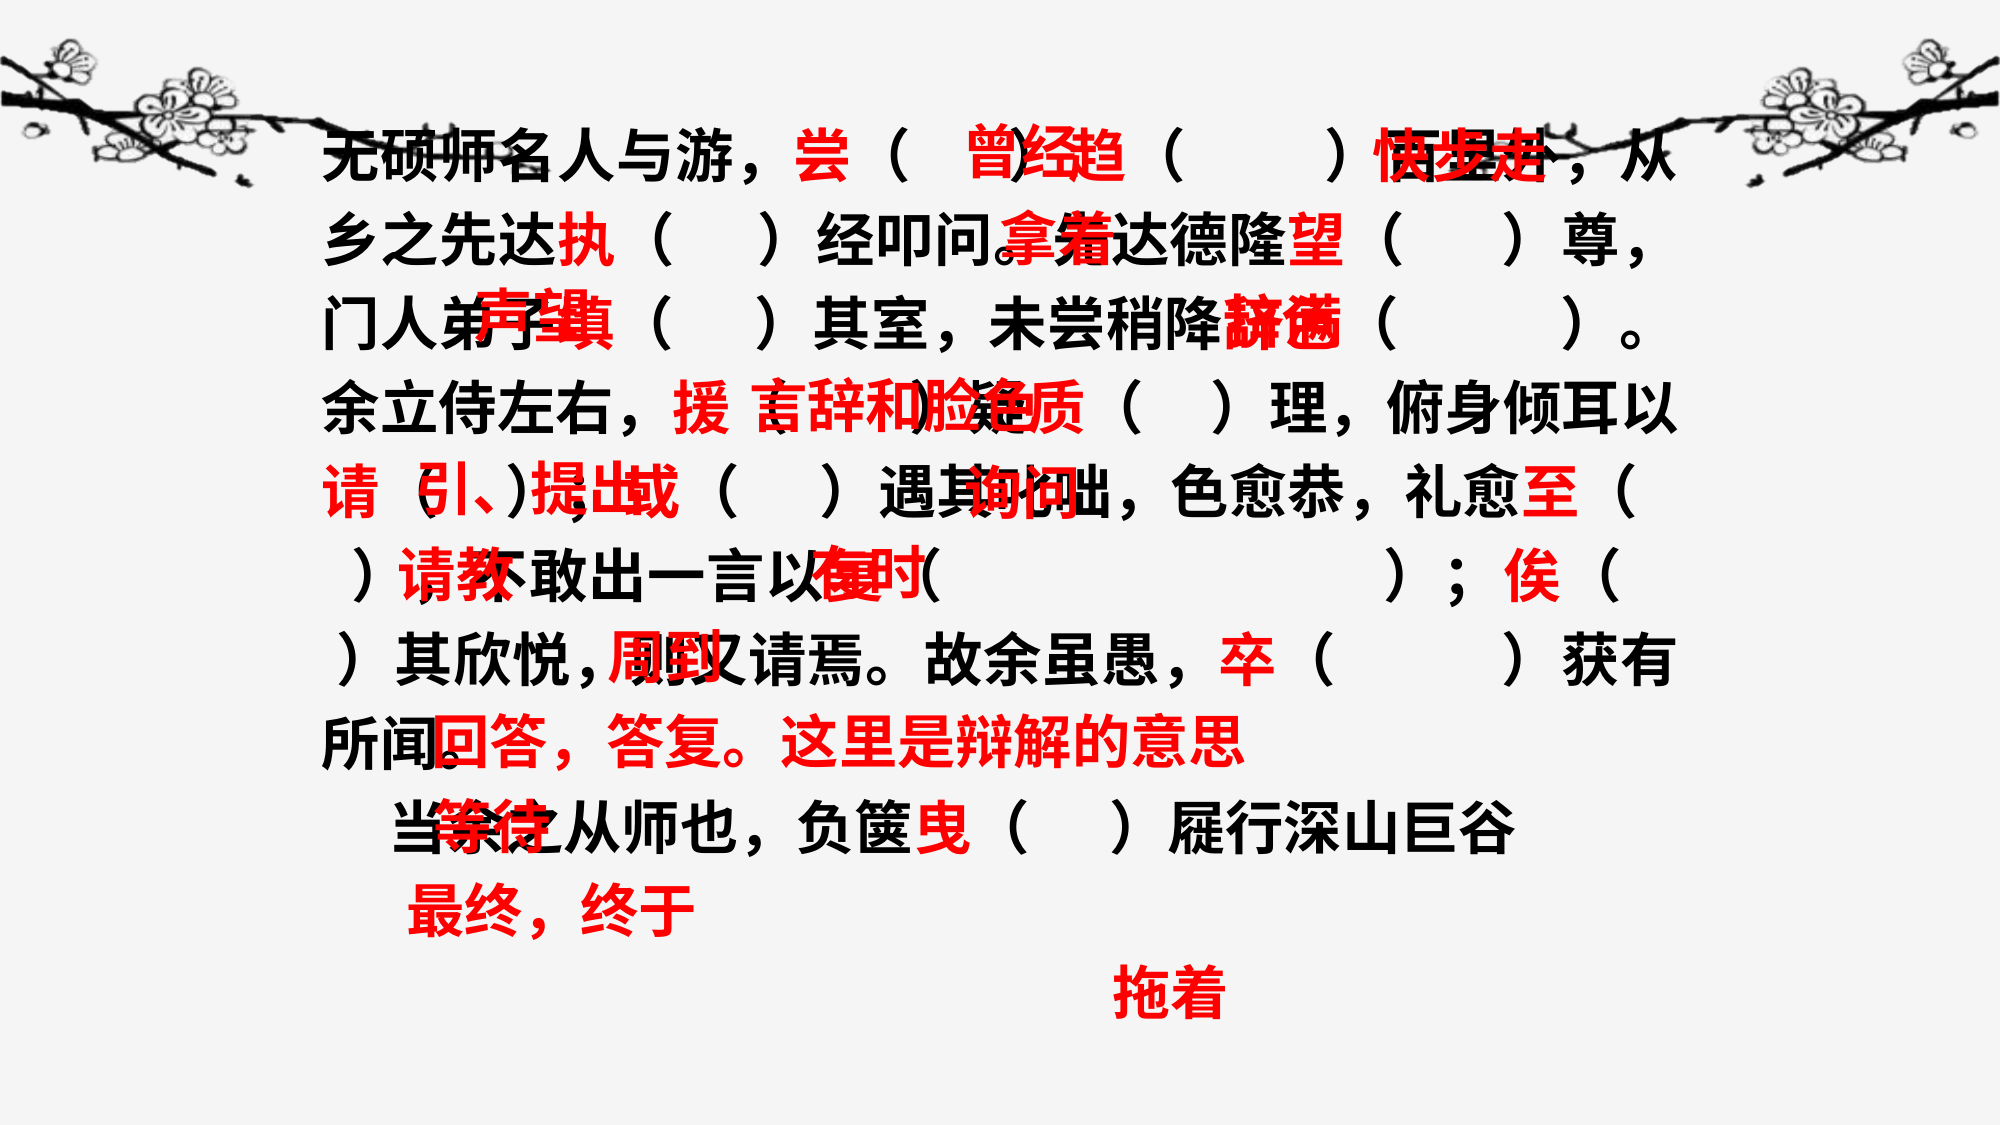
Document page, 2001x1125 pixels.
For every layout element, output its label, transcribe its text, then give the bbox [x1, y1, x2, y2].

text_box 回答，答复。这里是辩解的意思 [416, 684, 1388, 783]
text_box 周到 [592, 598, 749, 684]
picture [1327, 0, 2000, 310]
text_box 挤满 [1211, 263, 1369, 363]
text_box 询问 [949, 434, 1107, 534]
text_box 请教 [383, 516, 540, 616]
text_box 拿着 [985, 180, 1158, 279]
text_box 有时 [795, 514, 952, 614]
picture [0, 0, 673, 310]
text_box 无硕师名人与游，尝（ ）趋（ ）百里外，从乡之先达执（ ）经叩问。先达德隆望（ ）尊，门人弟子填（ ）其室，未尝稍降辞色（ ）。余立侍左右，援（ ）疑质（ ）理，俯身倾耳以请（ ）；或（ ）遇其叱咄，色愈恭，礼愈至（ ），不敢出一言以复（ ）；俟（ ）其欣悦，则又请焉。故余虽愚，卒（ ）获有所闻。 当余之从师也，负箧曳（ ）屣行深山巨谷 [307, 97, 1693, 869]
text_box 言辞和脸色 [734, 347, 1089, 447]
text_box 快步走 [1358, 97, 1572, 197]
text_box 最终，终于 [391, 853, 733, 952]
text_box 等待 [419, 768, 576, 853]
text_box 曾经 [948, 94, 1111, 193]
text_box 声望 [460, 257, 617, 357]
text_box 拖着 [1098, 935, 1255, 1034]
text_box 引、提出 [399, 430, 666, 530]
